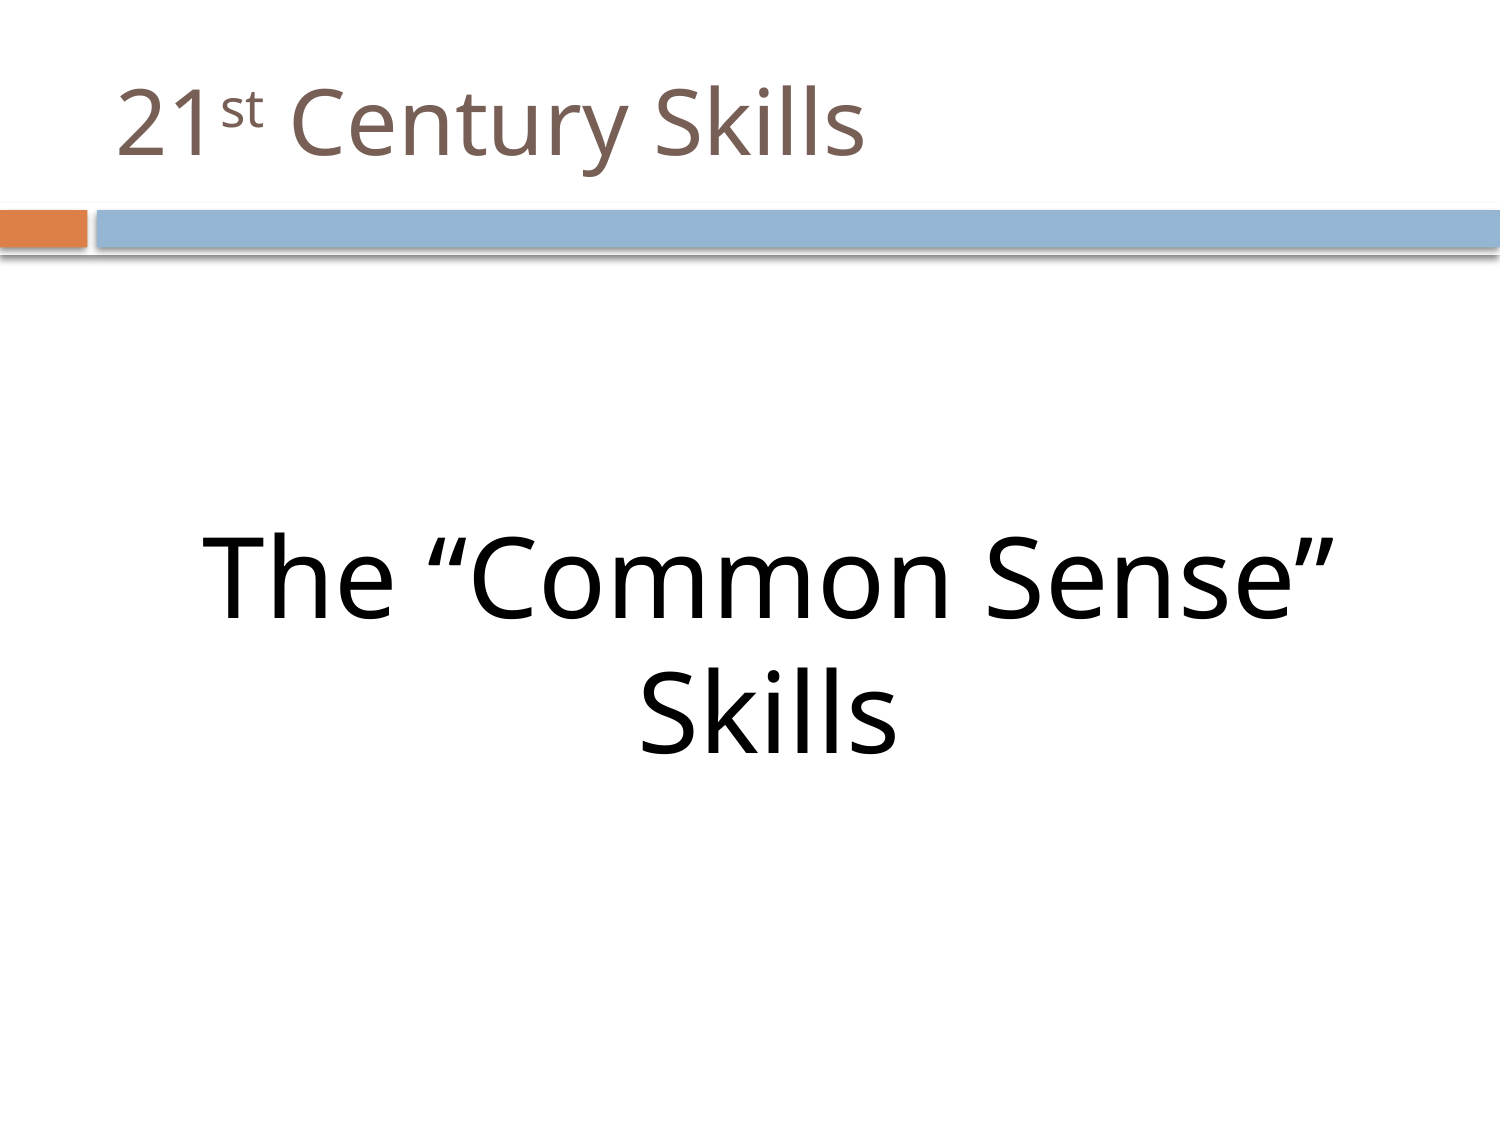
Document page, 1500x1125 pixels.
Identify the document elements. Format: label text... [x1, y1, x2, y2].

title 21st Century Skills [100, 37, 1438, 200]
list The “Common Sense” Skills [100, 262, 1438, 1000]
